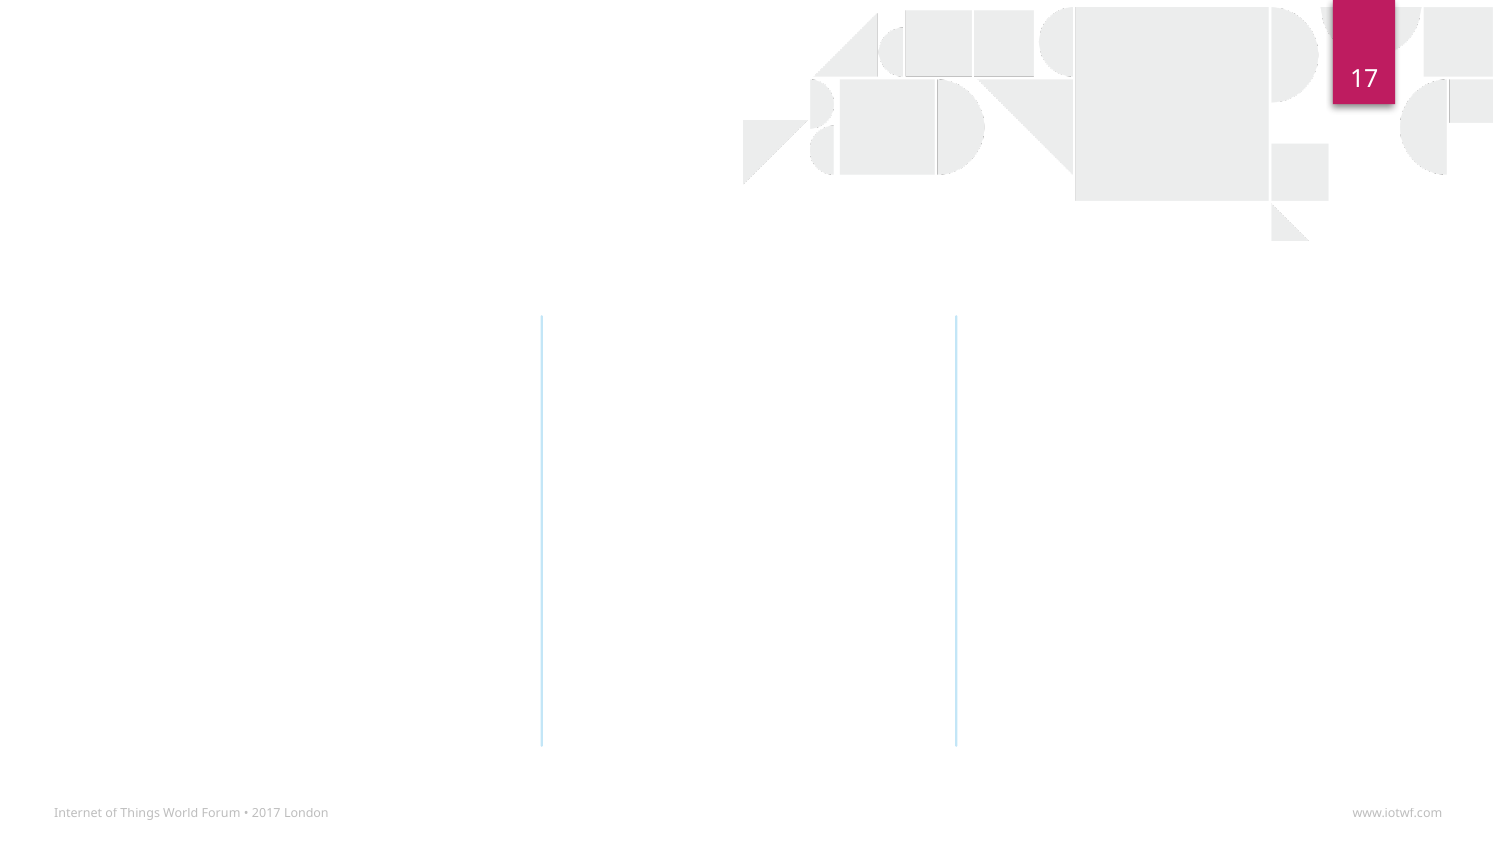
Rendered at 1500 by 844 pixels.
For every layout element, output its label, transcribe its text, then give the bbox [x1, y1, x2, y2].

picture [743, 7, 1495, 241]
slide_number 17 [1312, 9, 1416, 105]
